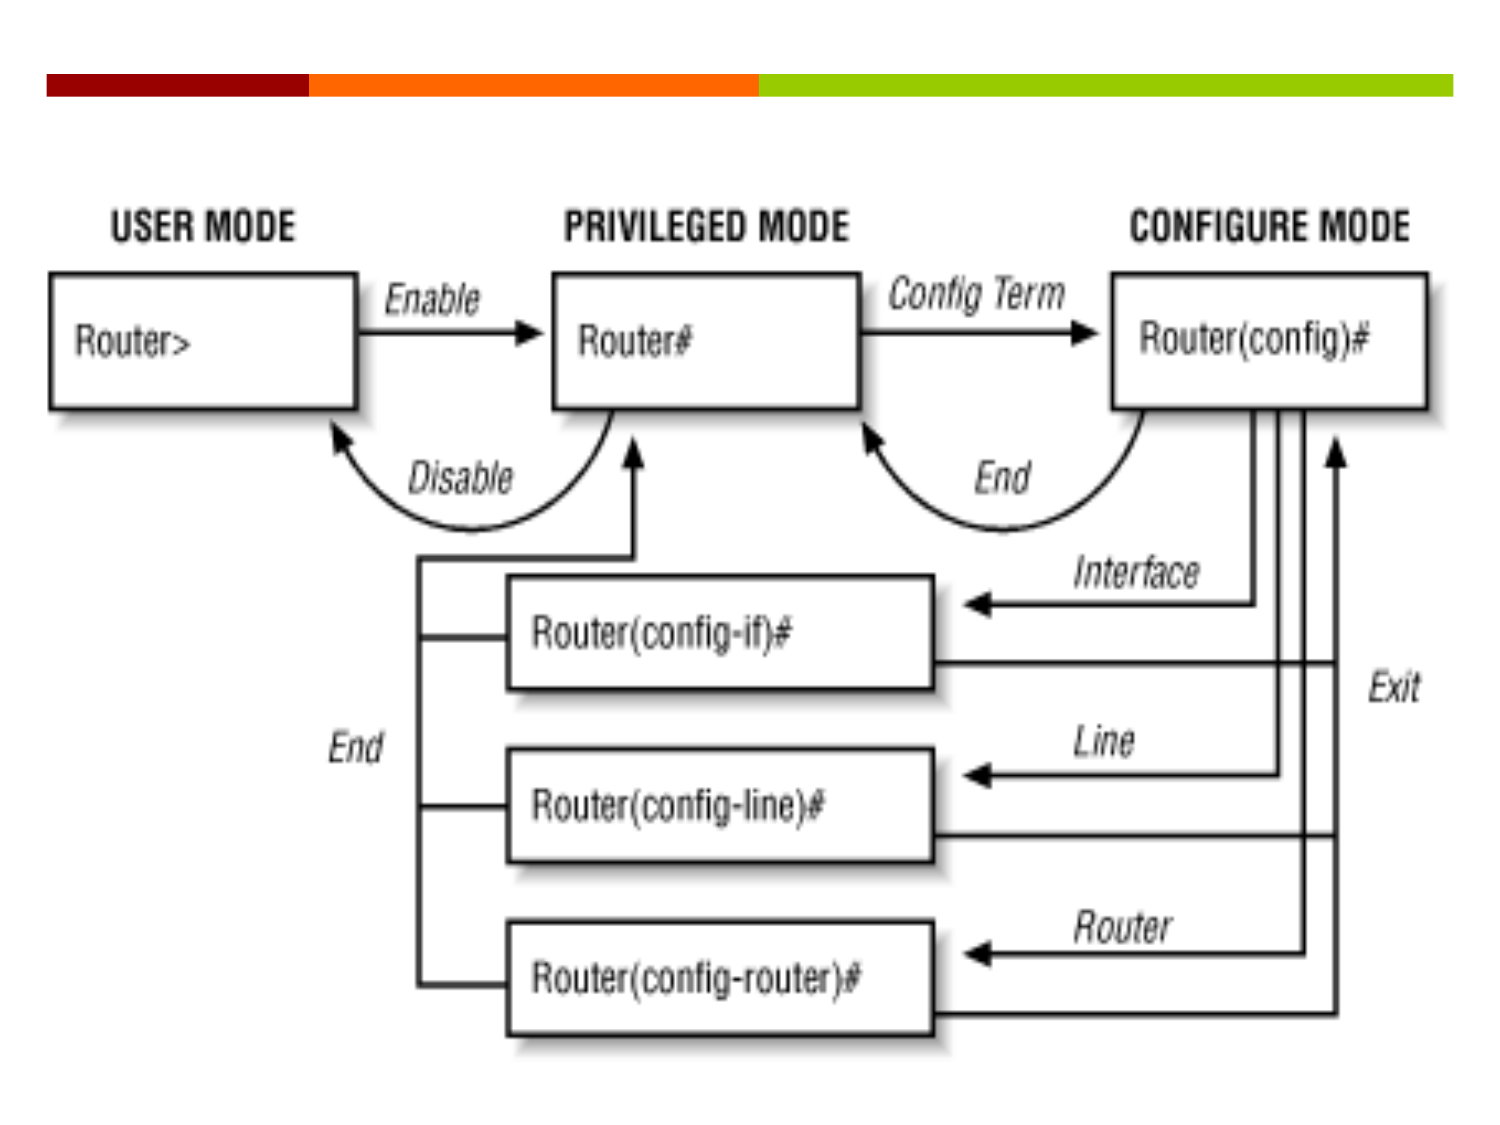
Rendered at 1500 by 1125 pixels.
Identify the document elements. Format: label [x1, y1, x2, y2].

list [45, 191, 1454, 1072]
